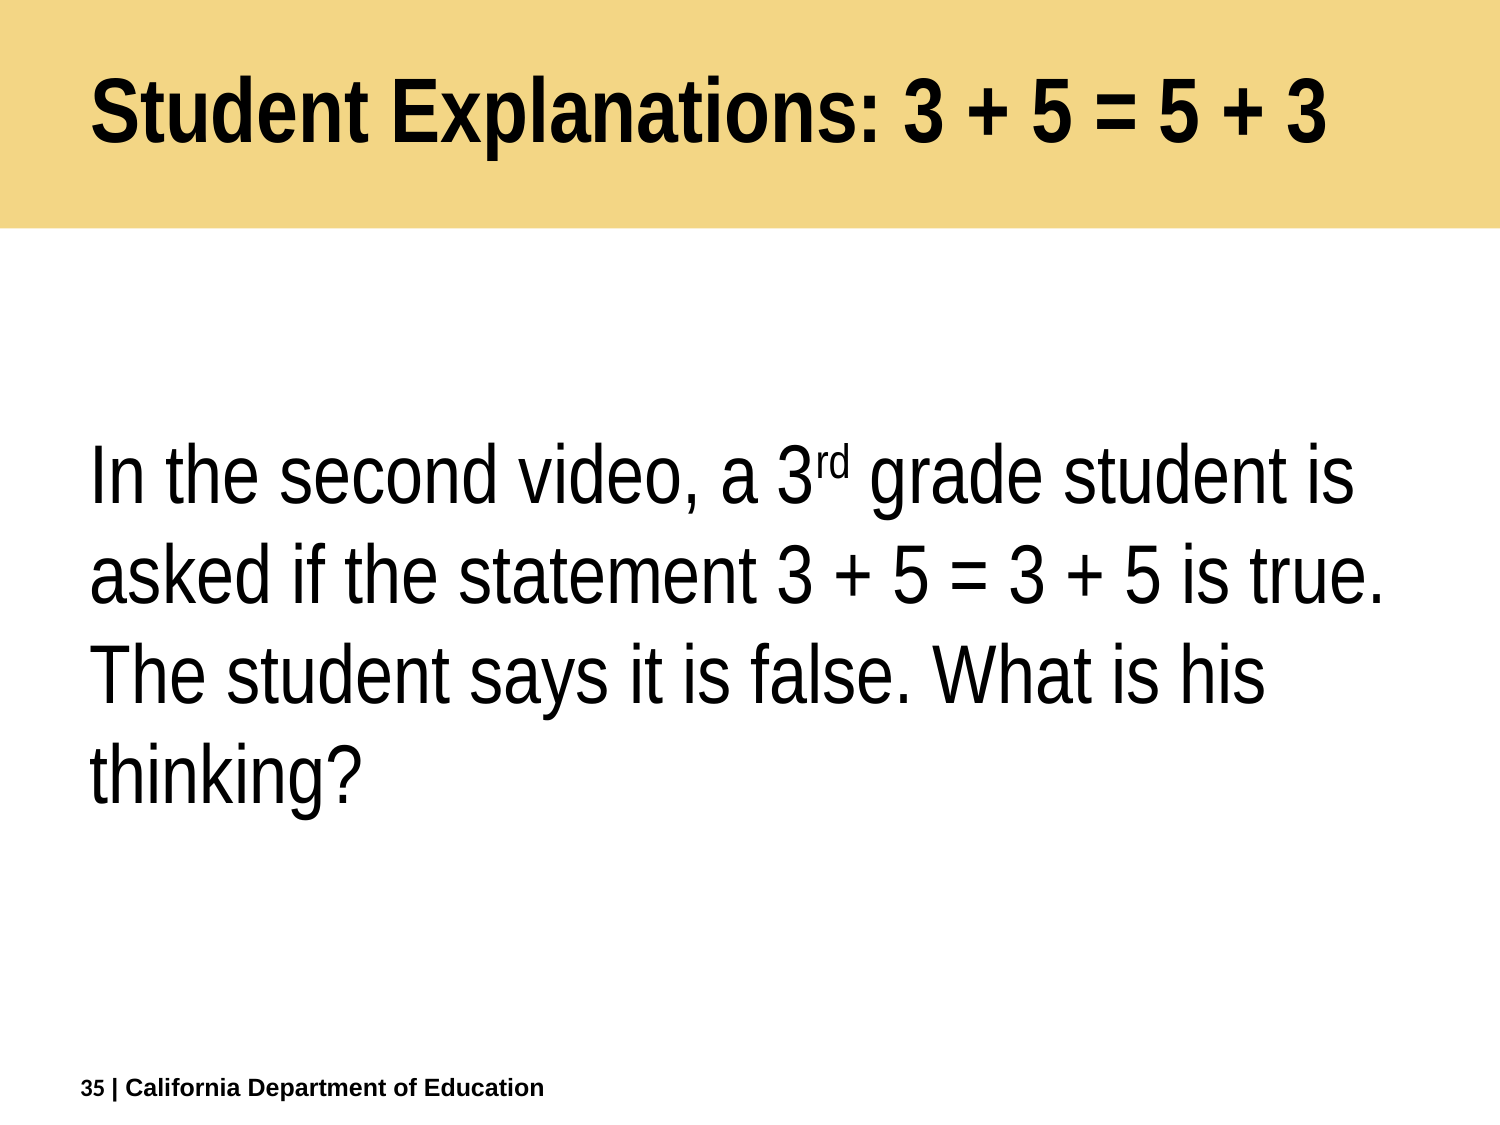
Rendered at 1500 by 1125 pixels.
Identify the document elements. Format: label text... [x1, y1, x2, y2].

text_box In the second video, a 3rd grade student is asked if the statement 3 + 5 = 3 + 5 is true. The student says it is false. What is his thinking? [74, 412, 1425, 1026]
slide_number 35 [55, 1064, 121, 1124]
title Student Explanations: 3 + 5 = 5 + 3 [74, 11, 1426, 200]
footer | California Department of Education [121, 1064, 699, 1124]
